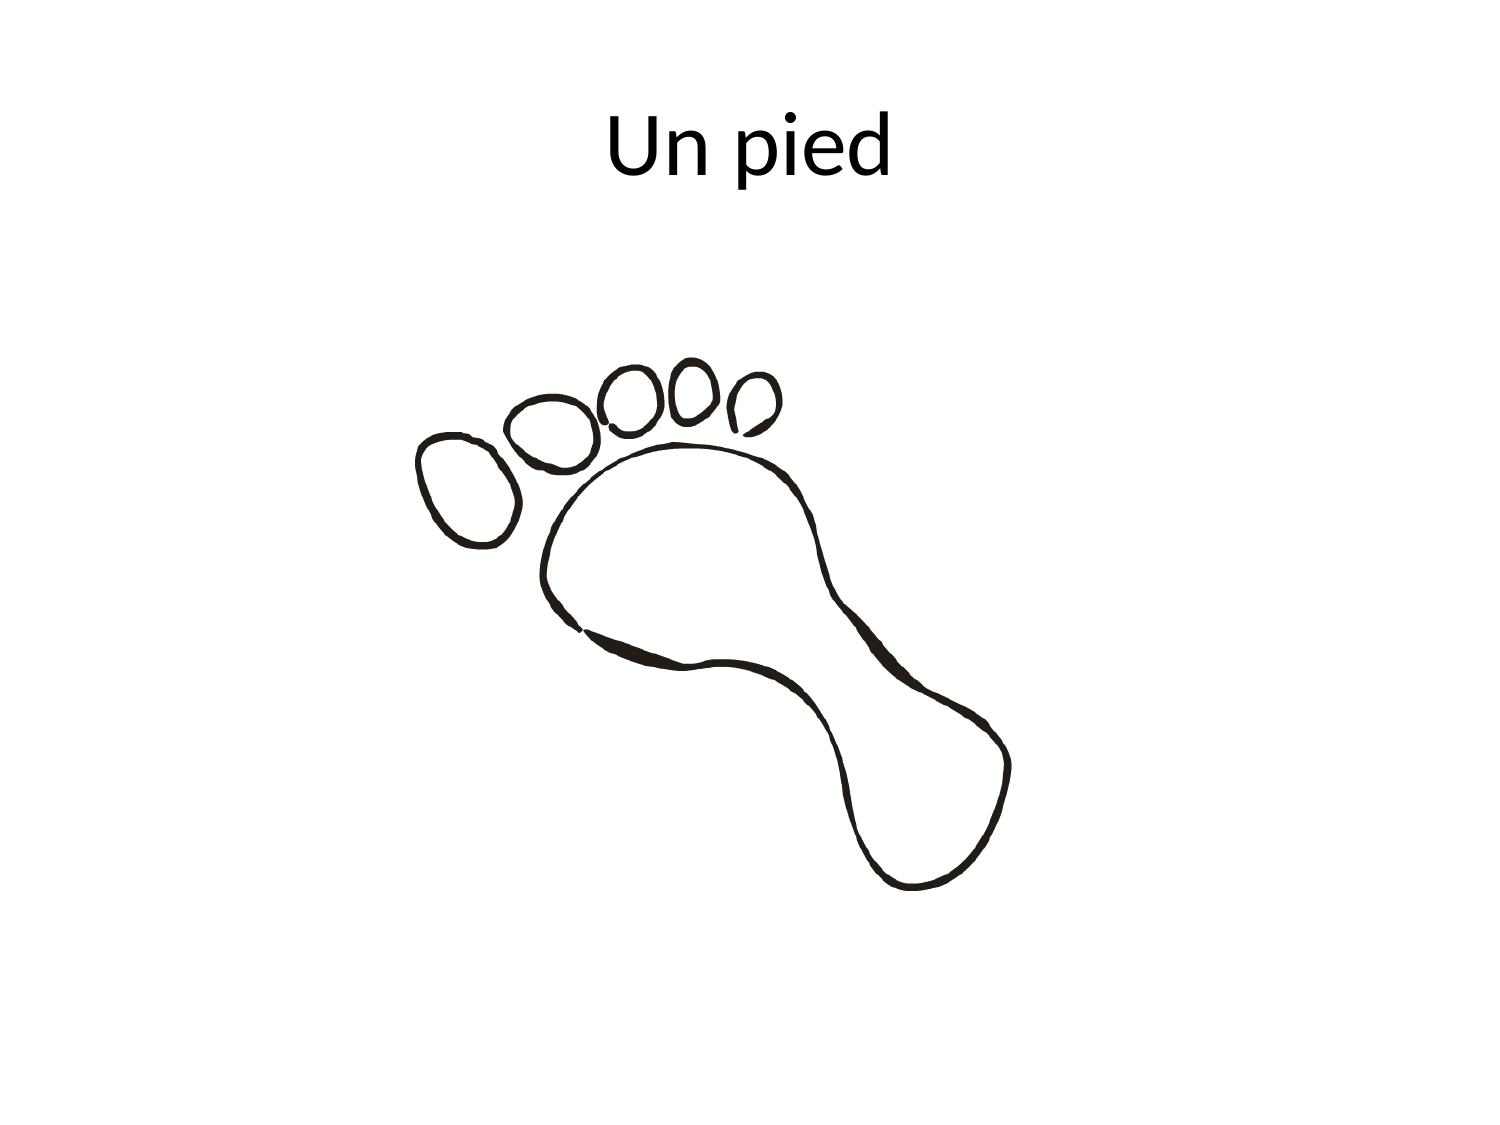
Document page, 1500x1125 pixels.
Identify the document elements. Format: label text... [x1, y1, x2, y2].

title Un pied [75, 45, 1425, 233]
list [378, 262, 1122, 1006]
